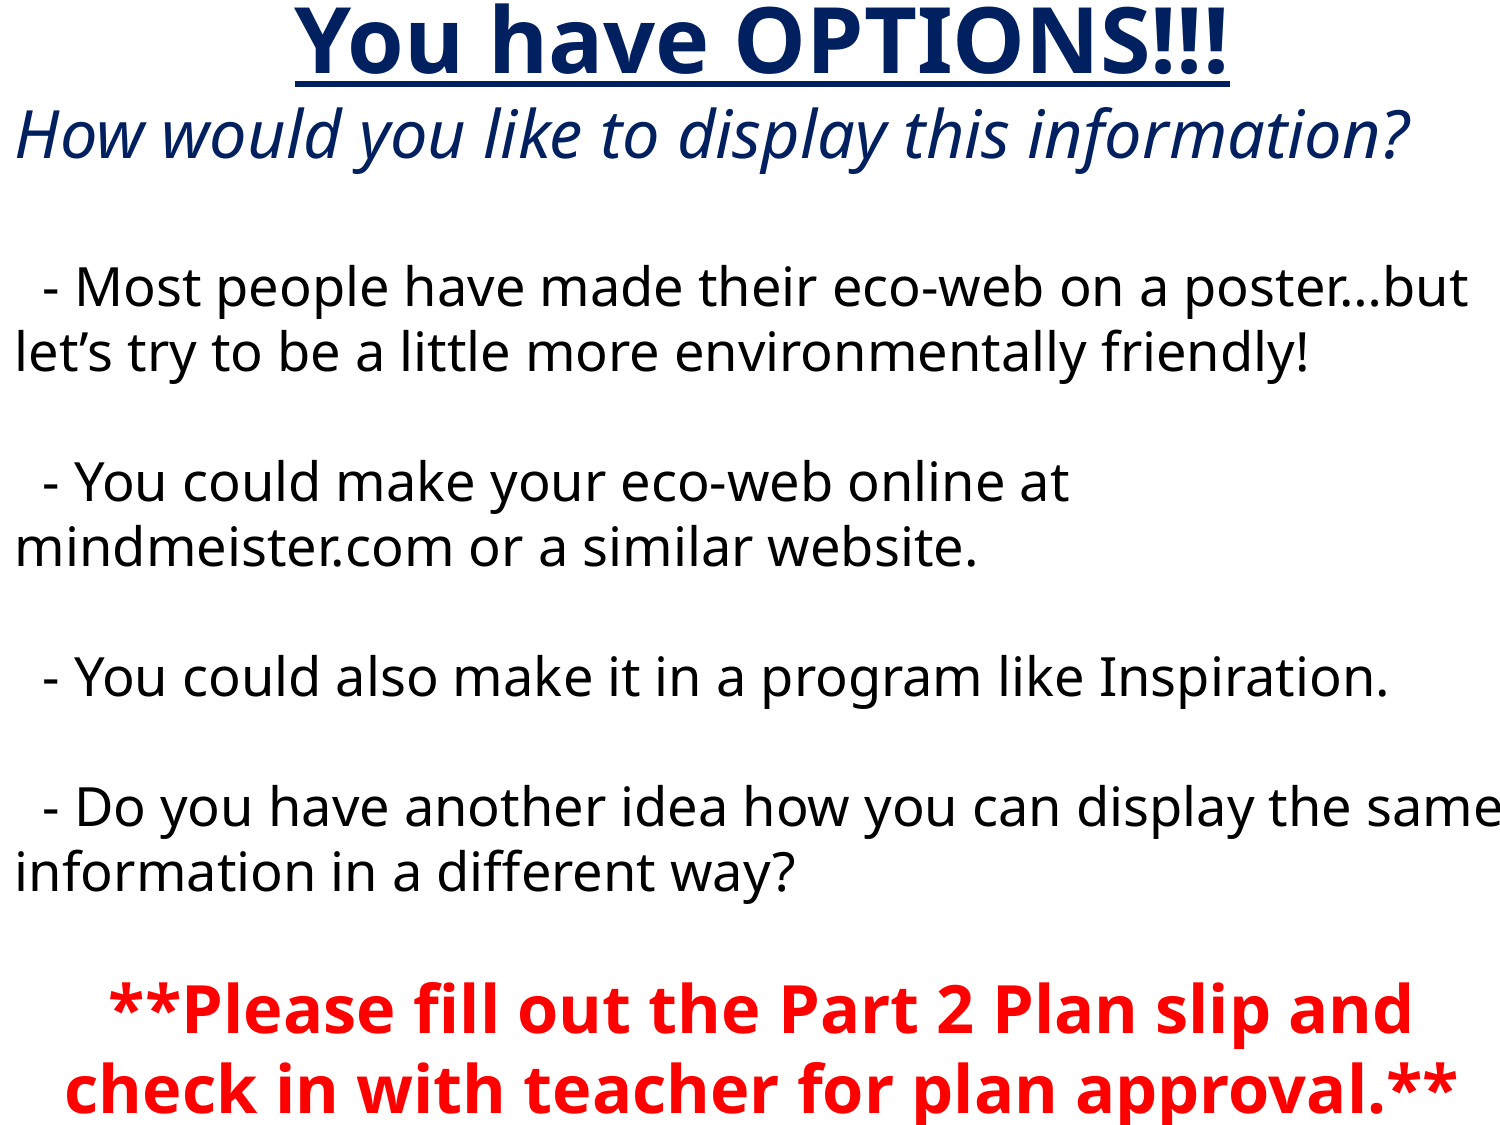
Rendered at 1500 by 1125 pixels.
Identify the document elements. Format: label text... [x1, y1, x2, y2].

text_box You have OPTIONS!!! How would you like to display this information? - Most people have made their eco-web on a poster…but let’s try to be a little more environmentally friendly! - You could make your eco-web online at mindmeister.com or a similar website. - You could also make it in a program like Inspiration. - Do you have another idea how you can display the same information in a different way? **Please fill out the Part 2 Plan slip and check in with teacher for plan approval.** [0, 0, 1500, 1125]
